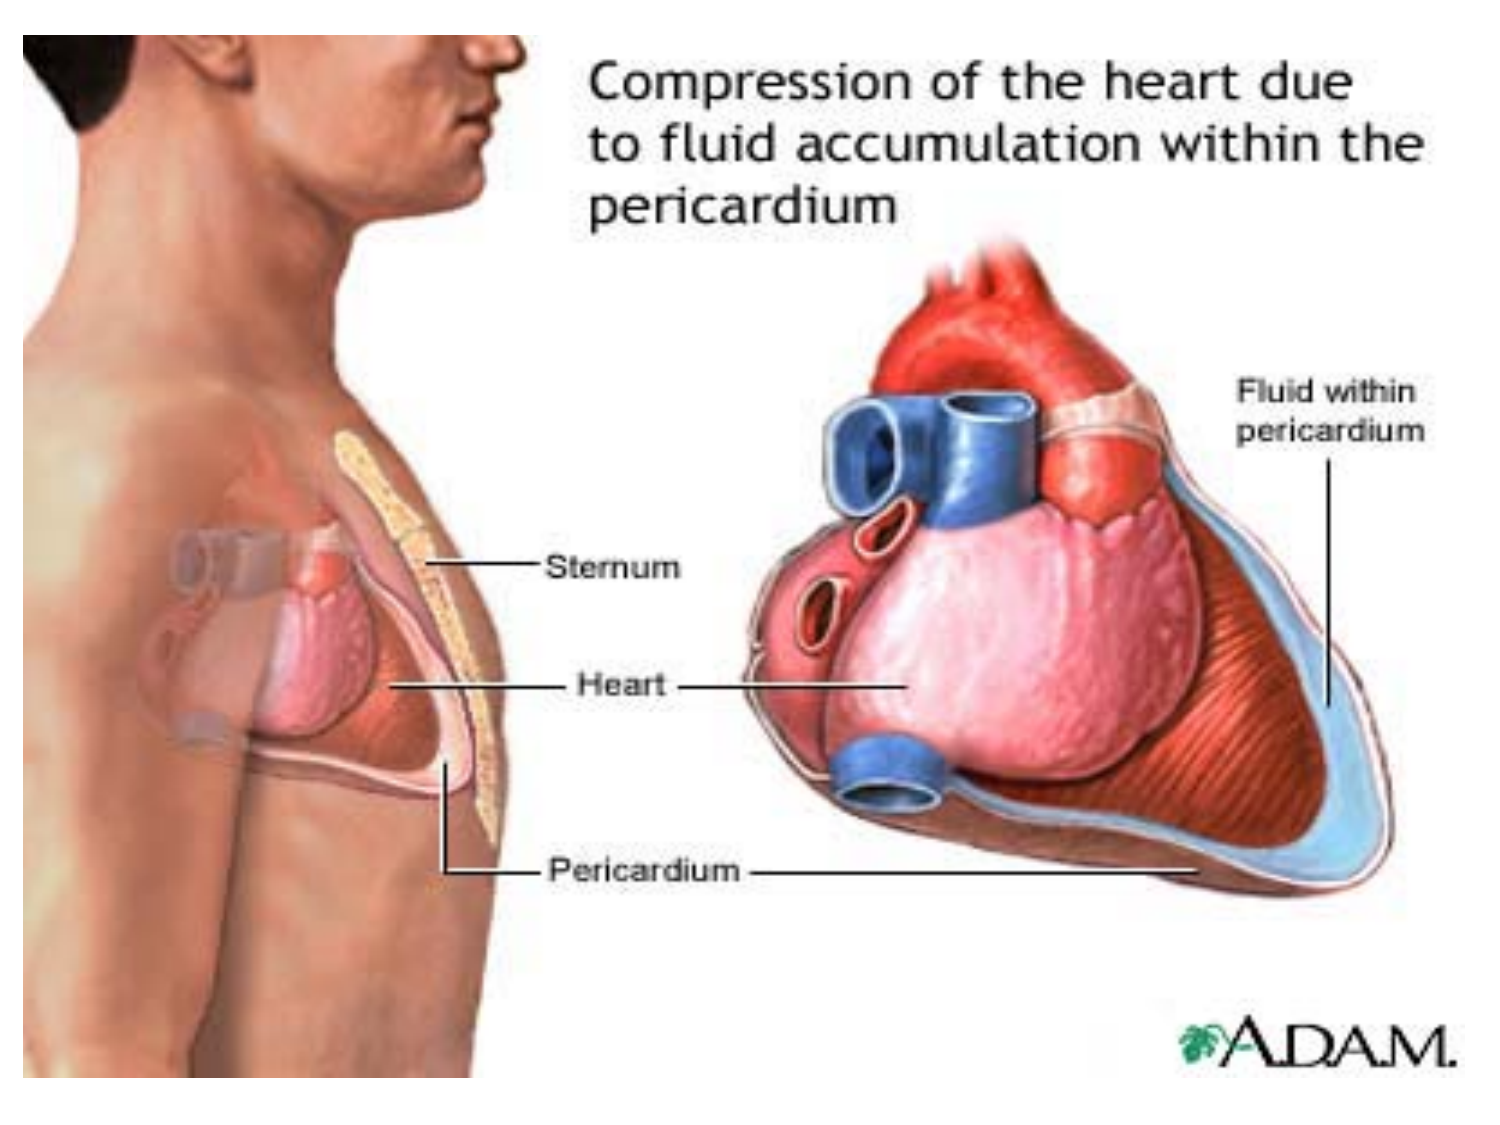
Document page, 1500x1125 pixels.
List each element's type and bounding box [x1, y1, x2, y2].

picture [23, 34, 1466, 1079]
